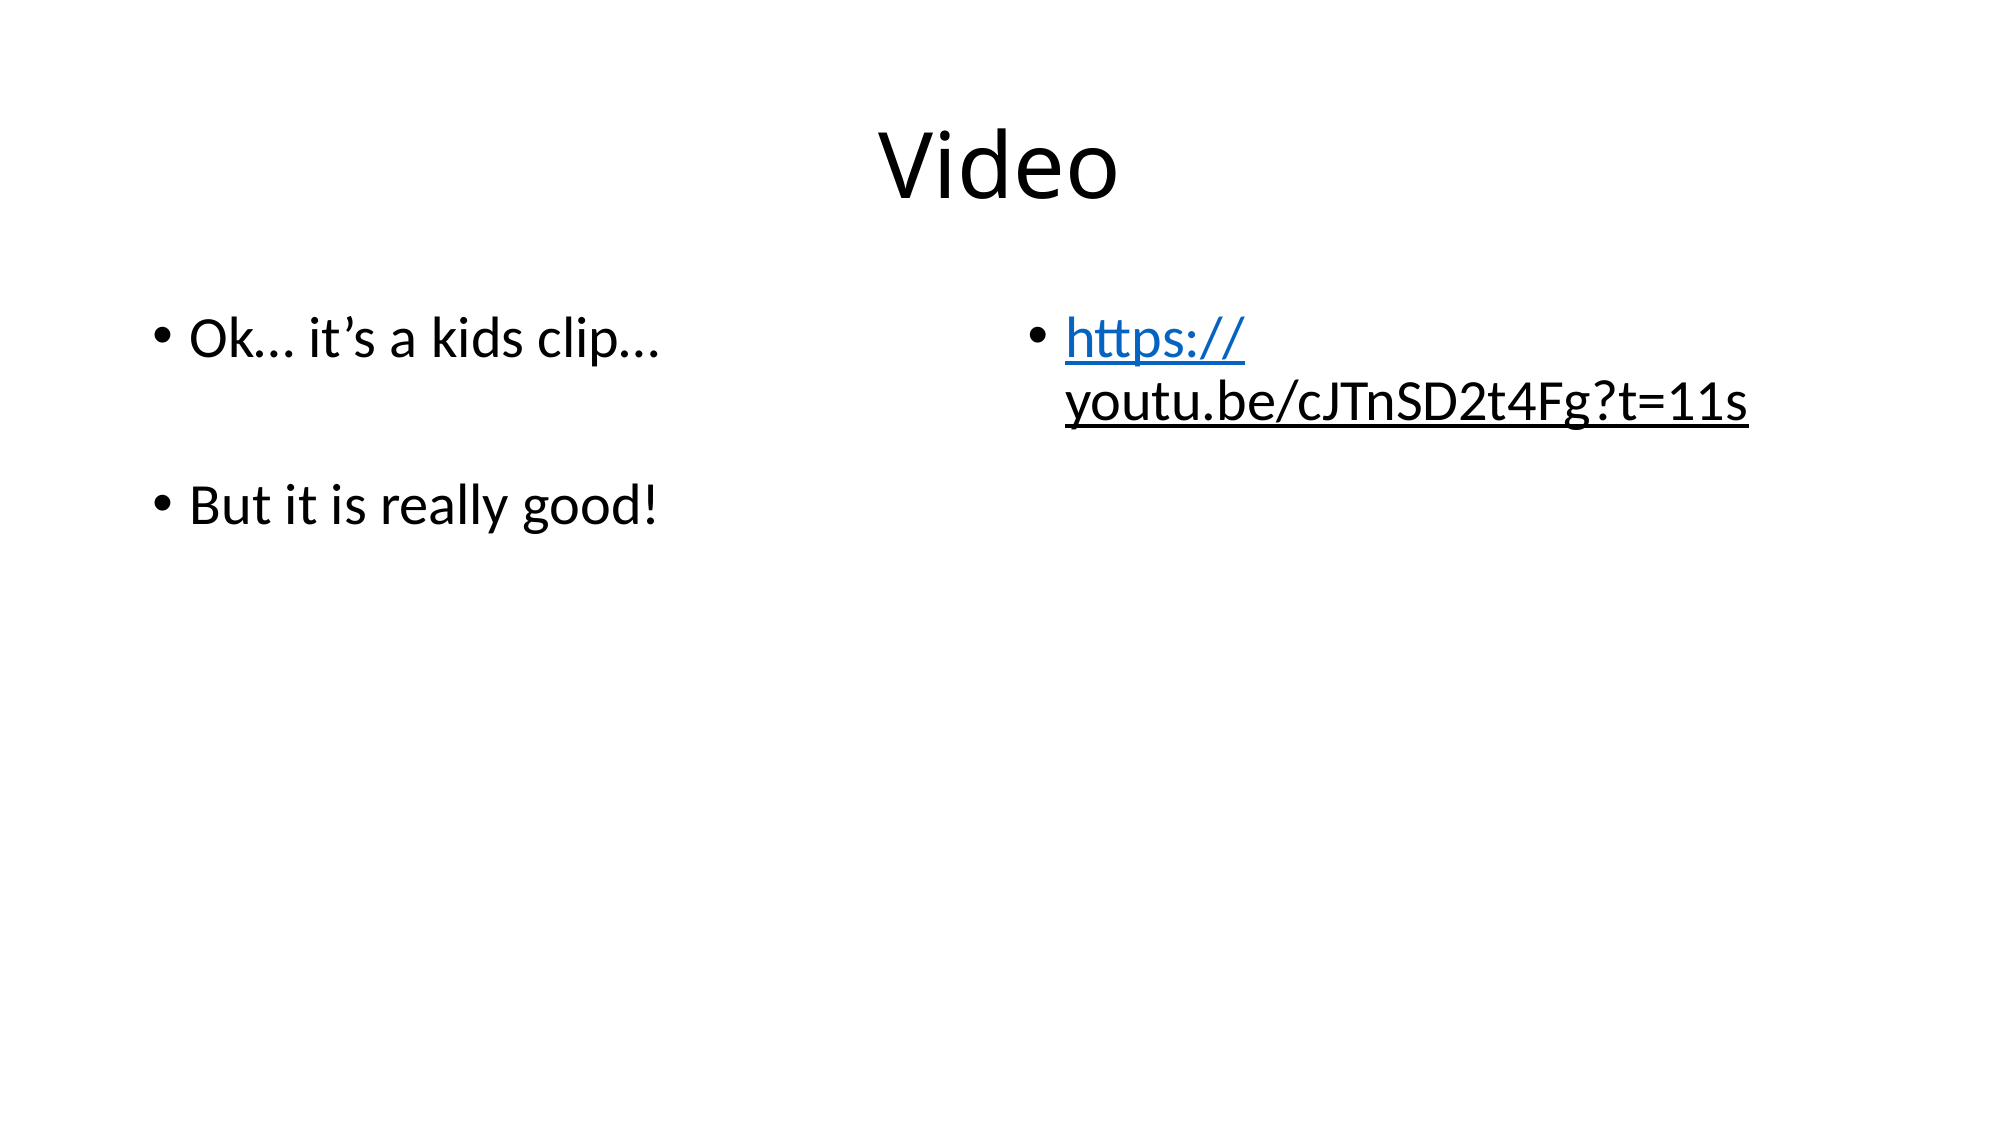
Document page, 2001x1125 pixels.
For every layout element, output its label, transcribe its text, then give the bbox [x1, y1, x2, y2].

list https://youtu.be/cJTnSD2t4Fg?t=11s [1012, 299, 1863, 1014]
list Ok… it’s a kids clip… But it is really good! [137, 299, 988, 1014]
title Video [137, 59, 1863, 278]
